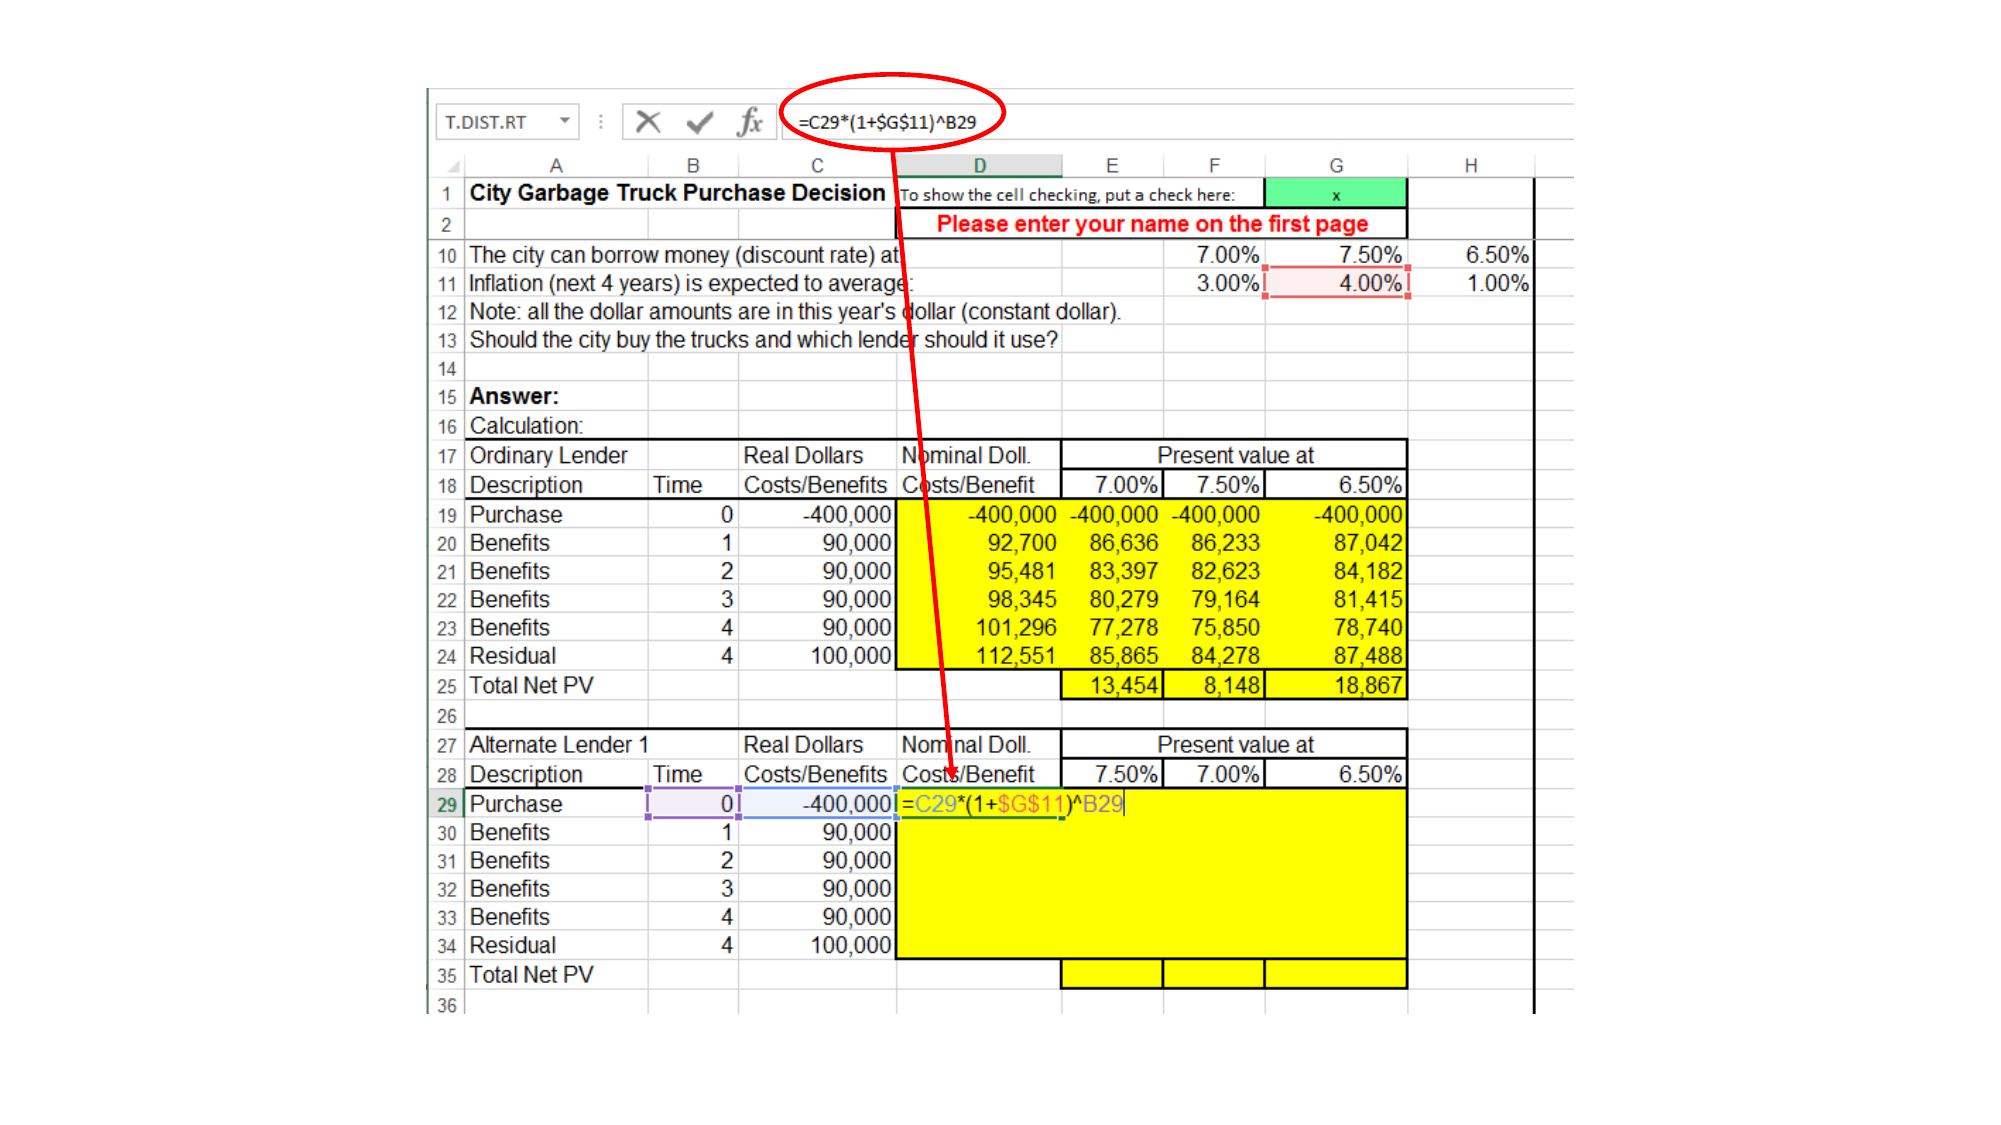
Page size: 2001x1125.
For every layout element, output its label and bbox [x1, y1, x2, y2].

list [426, 88, 1574, 1014]
text_box [892, 149, 953, 781]
text_box [804, 73, 981, 88]
